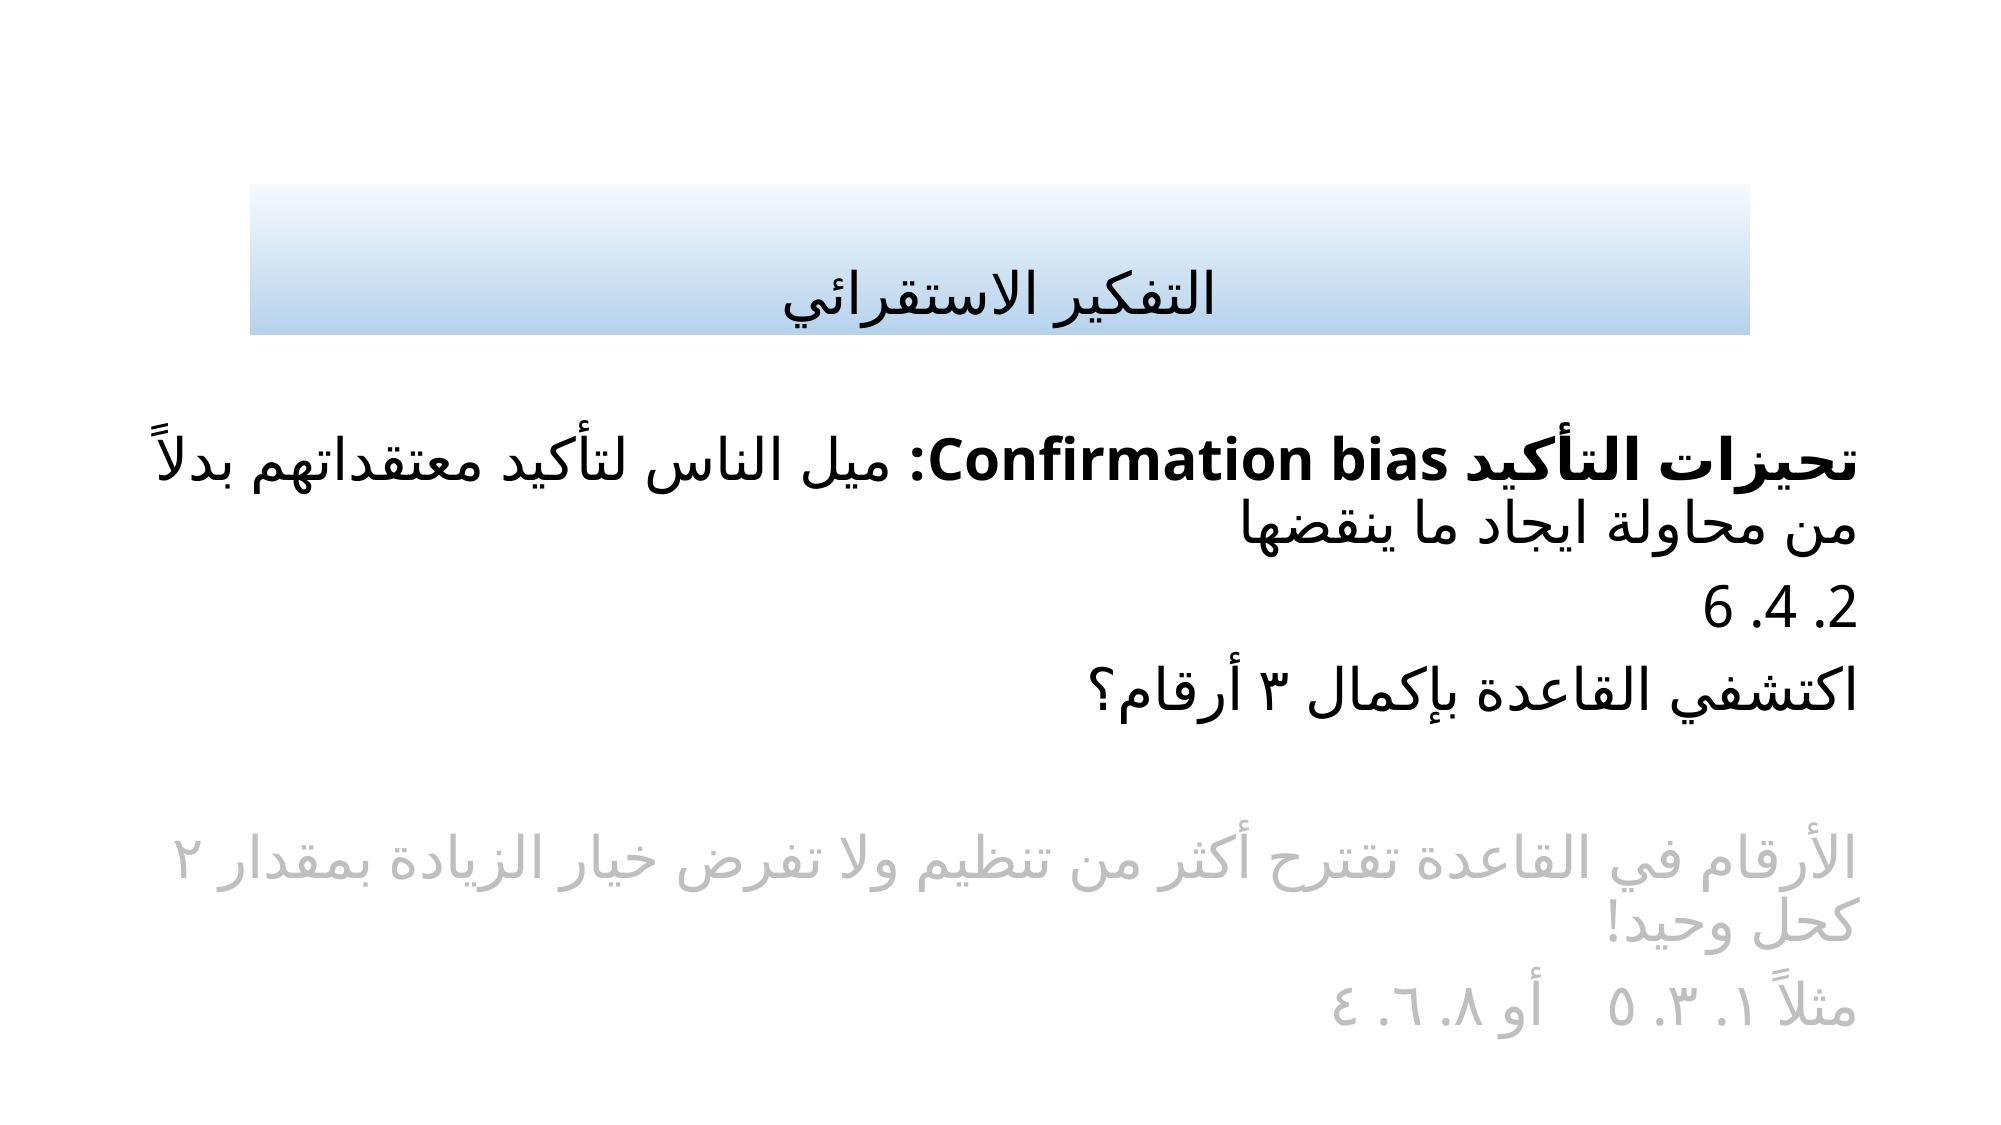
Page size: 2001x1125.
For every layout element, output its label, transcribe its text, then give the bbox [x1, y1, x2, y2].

subtitle تحيزات التأكيد Confirmation bias: ميل الناس لتأكيد معتقداتهم بدلاً من محاولة ايجاد ما ينقضها 2. 4. 6 اكتشفي القاعدة بإكمال ٣ أرقام؟ الأرقام في القاعدة تقترح أكثر من تنظيم ولا تفرض خيار الزيادة بمقدار ٢ كحل وحيد! مثلاً ١. ٣. ٥ أو ٨. ٦. ٤ [117, 422, 1875, 1076]
title التفكير الاستقرائي [249, 184, 1750, 335]
